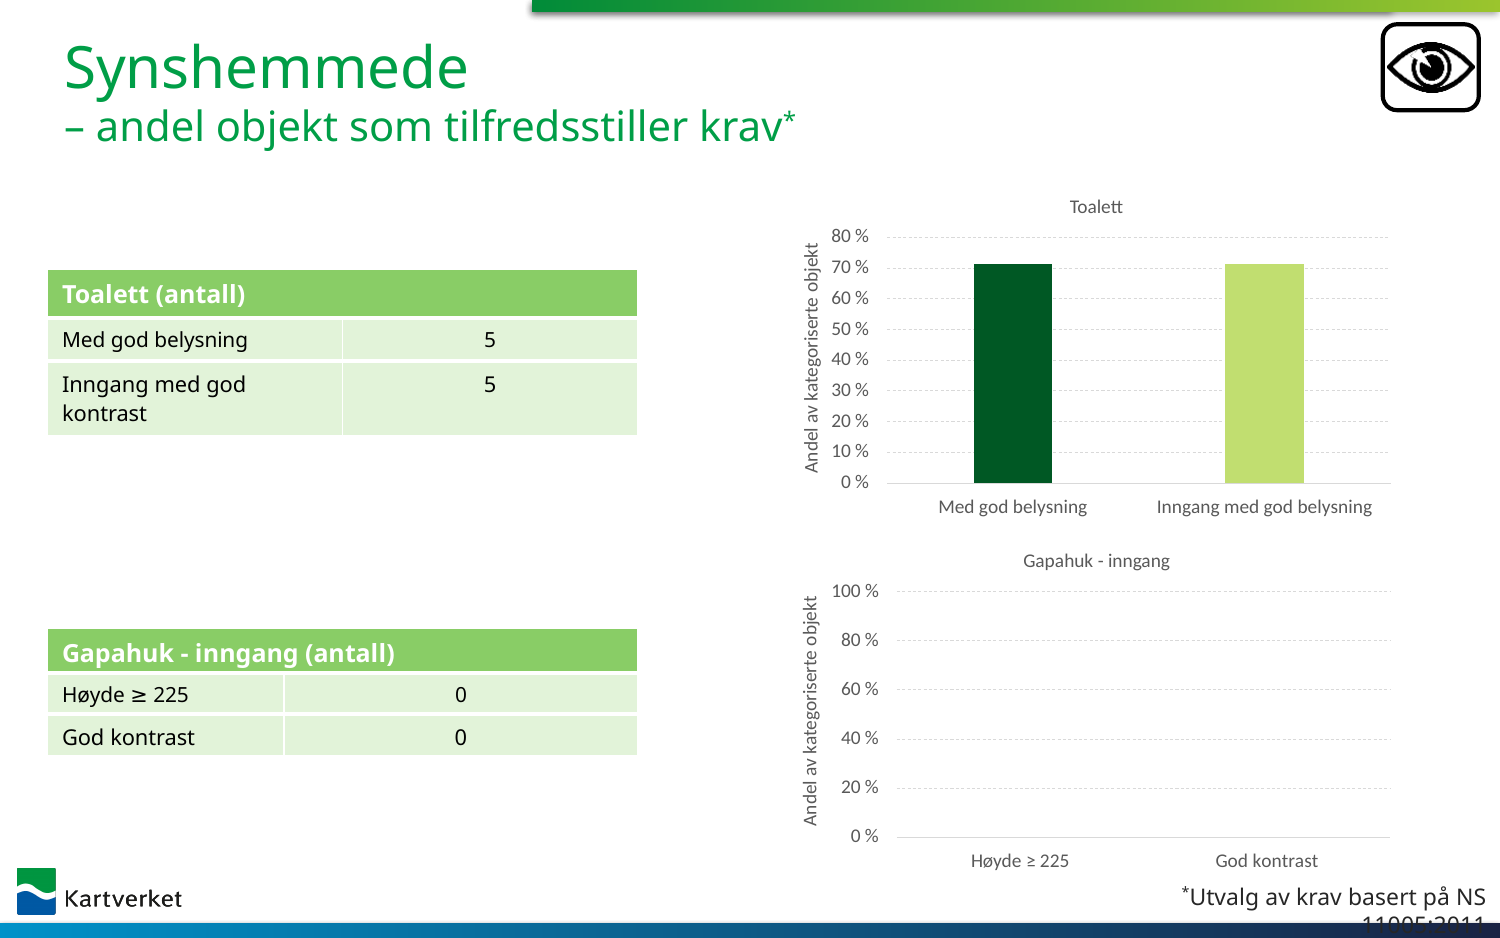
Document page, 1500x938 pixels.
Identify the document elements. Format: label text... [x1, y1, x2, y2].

picture [791, 541, 1402, 880]
text_box Synshemmede – andel objekt som tilfredsstiller krav* [49, 24, 1431, 158]
table_cell 5 [343, 363, 637, 435]
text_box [1382, 24, 1480, 111]
table_header Toalett (antall) [48, 270, 637, 316]
table_cell 0 [285, 716, 637, 755]
text_box *Utvalg av krav basert på NS 11005:2011 [1068, 873, 1500, 938]
table_header Gapahuk - inngang (antall) [48, 629, 637, 671]
table_cell Høyde ≥ 225 [48, 675, 283, 712]
table_cell Inngang med god kontrast [48, 363, 342, 435]
table_cell 5 [343, 320, 637, 359]
table_cell 0 [285, 675, 637, 712]
picture [791, 187, 1402, 526]
table_cell God kontrast [48, 716, 283, 755]
table_cell Med god belysning [48, 320, 342, 359]
